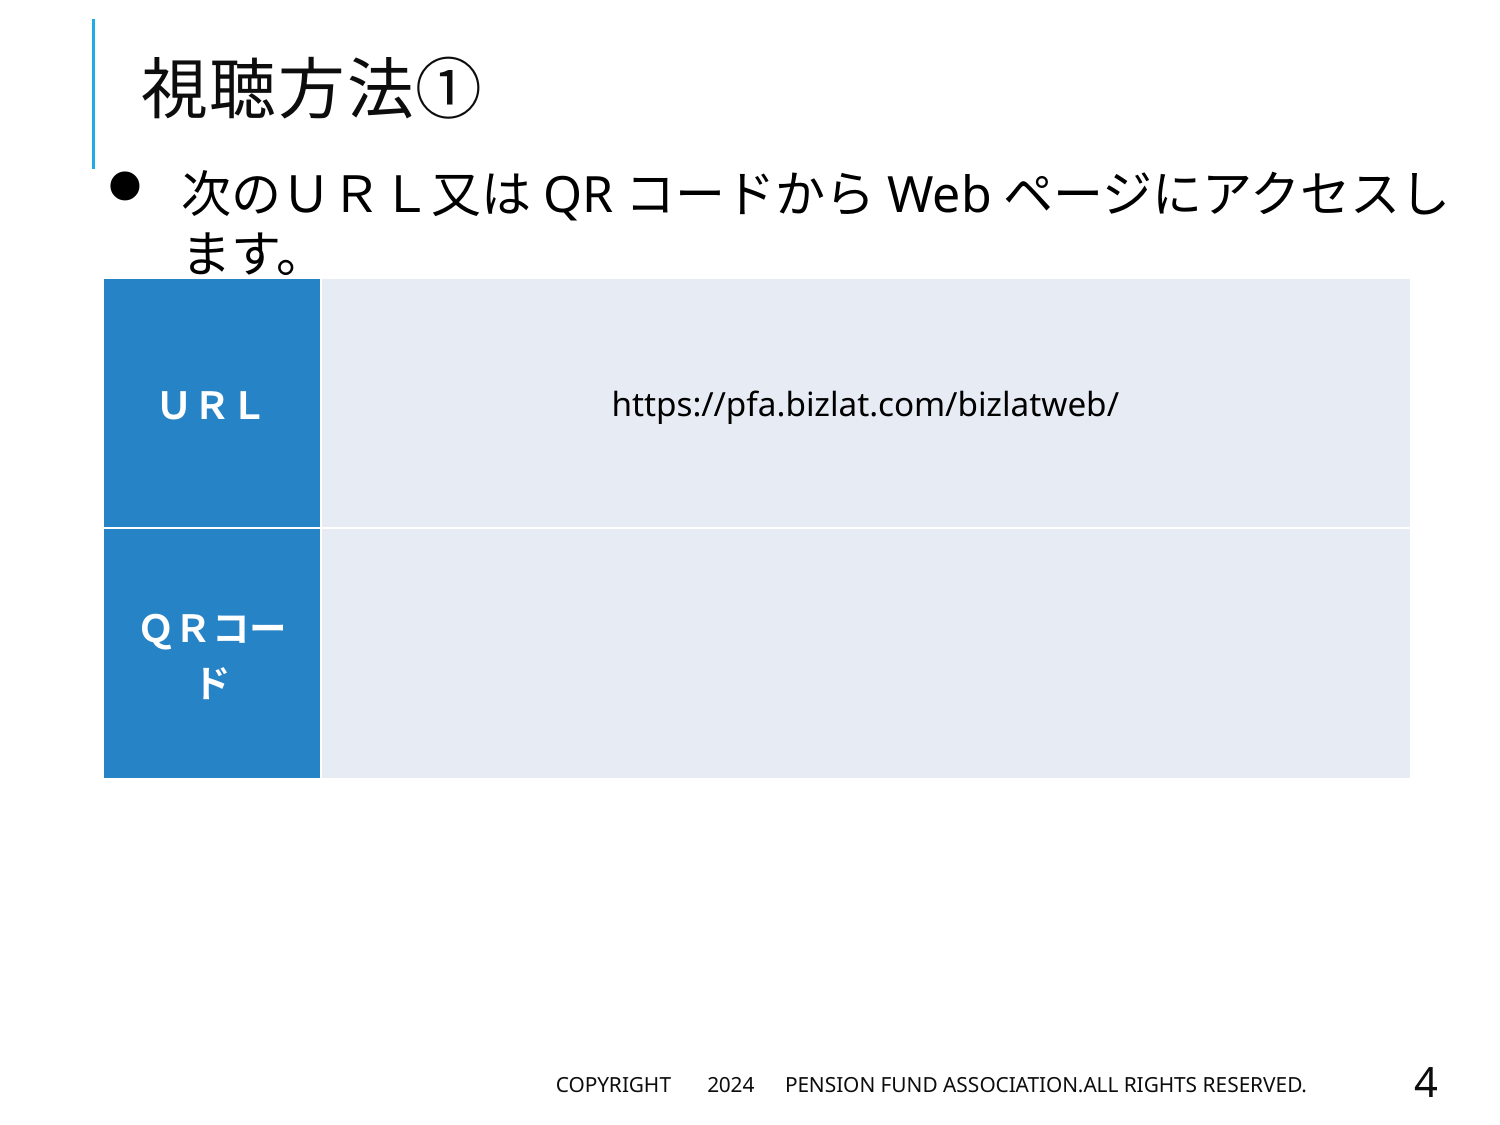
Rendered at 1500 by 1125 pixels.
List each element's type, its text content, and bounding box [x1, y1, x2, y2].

footer Copyright 2024 Pension Fund Association.All Rights Reserved. [424, 1061, 1322, 1107]
table_header https://pfa.bizlat.com/bizlatweb/ [322, 279, 1410, 527]
slide_number 4 [1333, 1061, 1454, 1107]
table_cell ＱＲコード [104, 529, 320, 778]
table_cell [322, 529, 1410, 778]
title 視聴方法① [126, 18, 1322, 155]
table_header ＵＲＬ [104, 279, 320, 527]
text_box 次のＵＲＬ又はQRコードからWebページにアクセスします。 [91, 155, 1475, 291]
